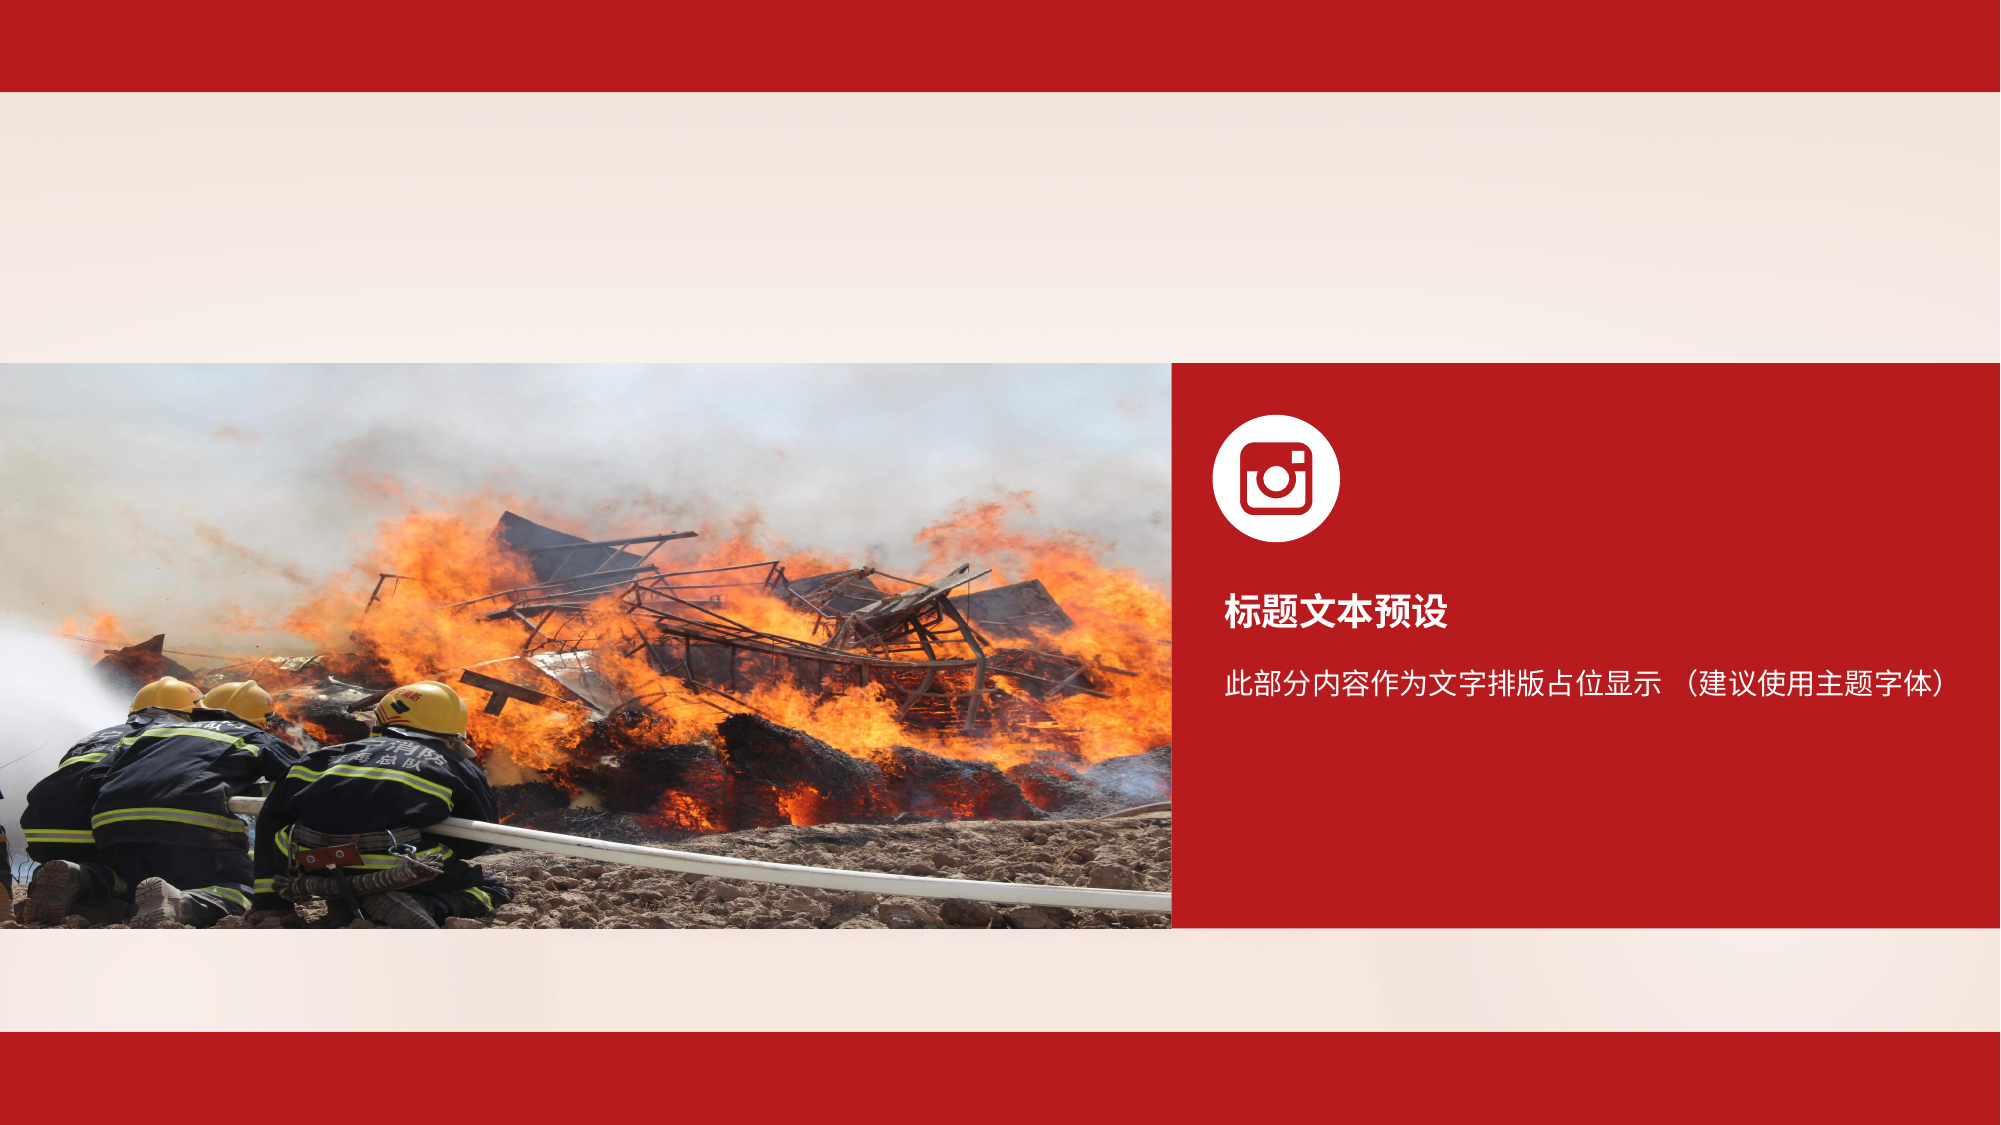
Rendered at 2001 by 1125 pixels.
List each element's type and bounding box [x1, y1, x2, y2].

picture [0, 0, 2001, 1125]
text_box [0, 363, 2000, 929]
